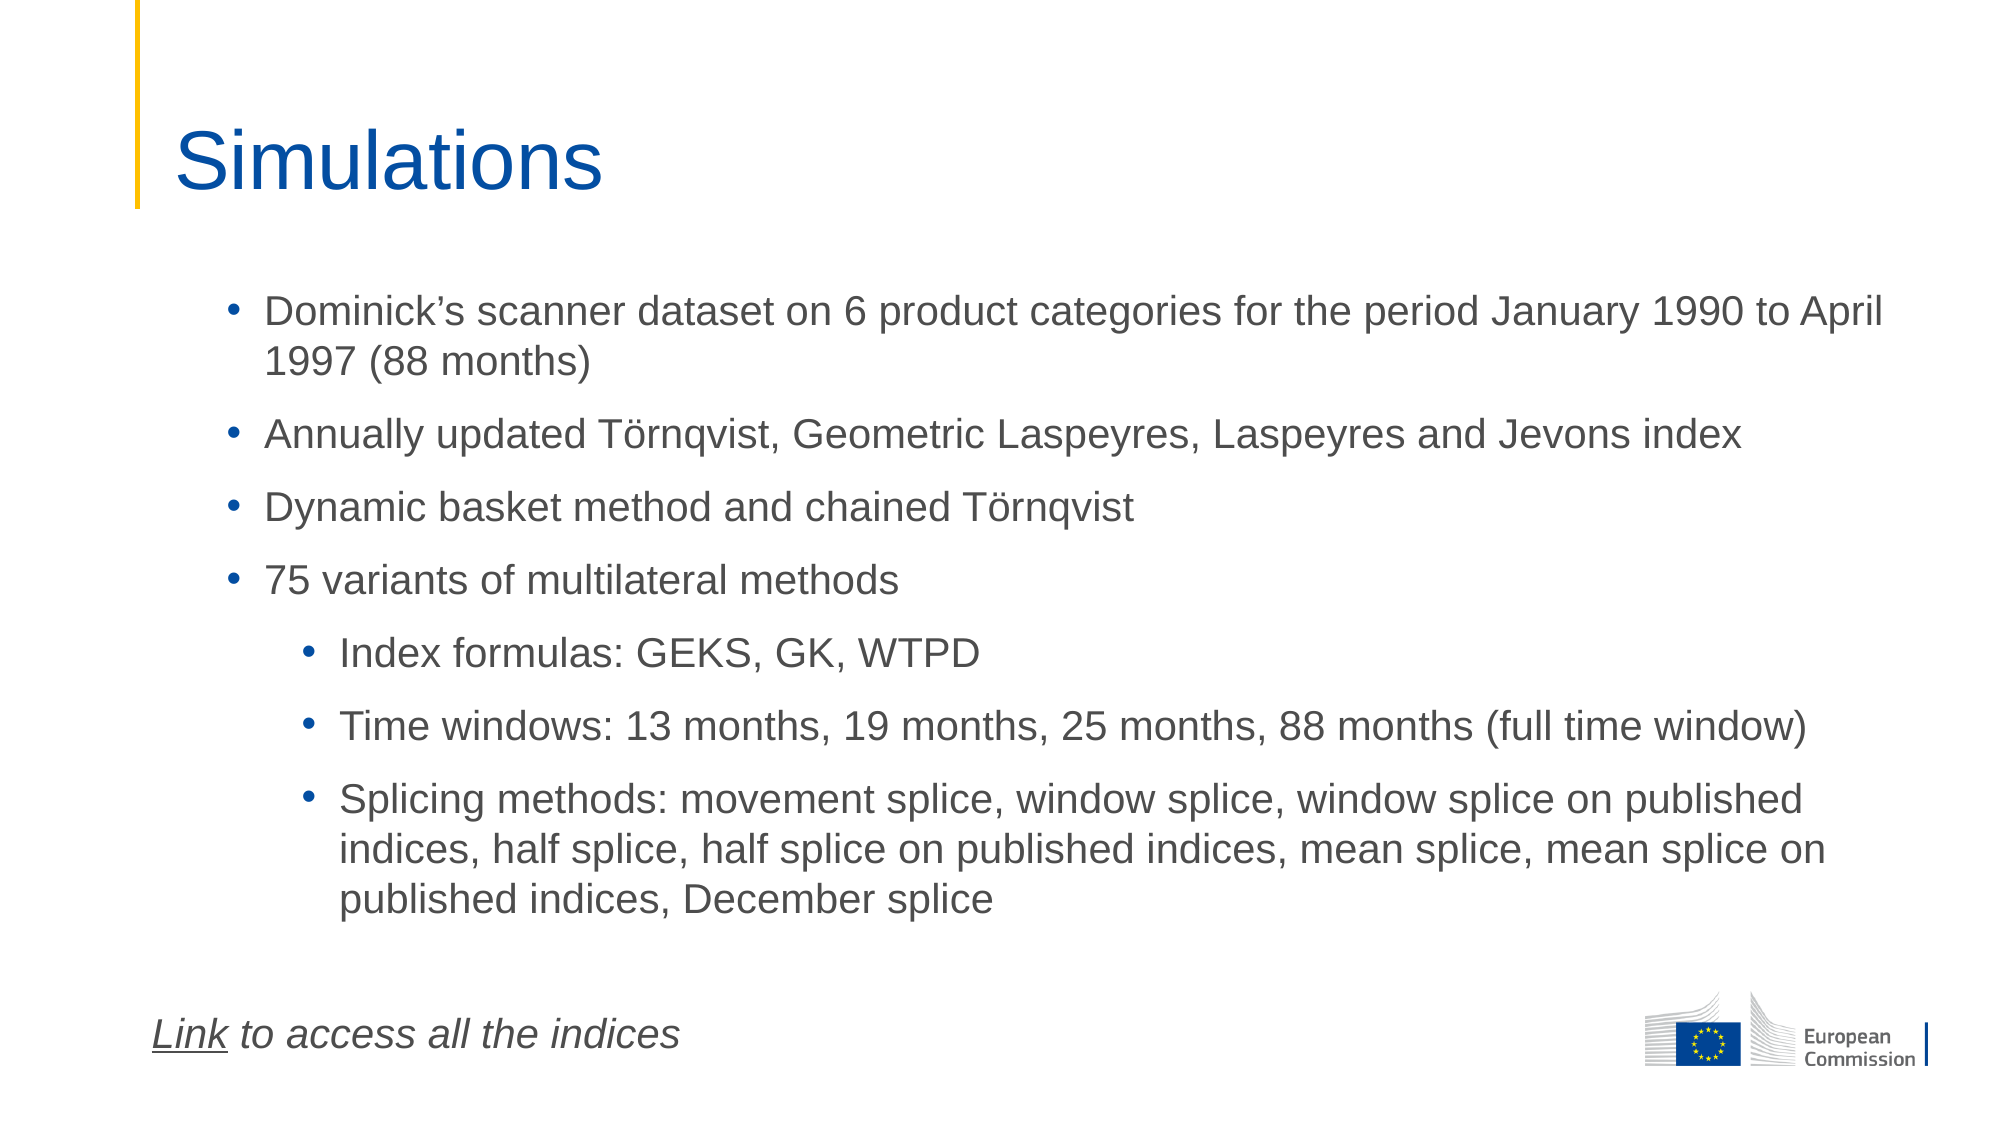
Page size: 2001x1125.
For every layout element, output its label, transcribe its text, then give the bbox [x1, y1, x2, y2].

title Simulations [159, 79, 1885, 208]
list Dominick’s scanner dataset on 6 product categories for the period January 1990 to April 1997 (88 months) Annually updated Törnqvist, Geometric Laspeyres, Laspeyres and Jevons index Dynamic basket method and chained Törnqvist 75 variants of multilateral methods Index formulas: GEKS, GK, WTPD Time windows: 13 months, 19 months, 25 months, 88 months (full time window) Splicing methods: movement splice, window splice, window splice on published indices, half splice, half splice on published indices, mean splice, mean splice on published indices, December splice Link to access all the indices [136, 276, 1926, 1074]
